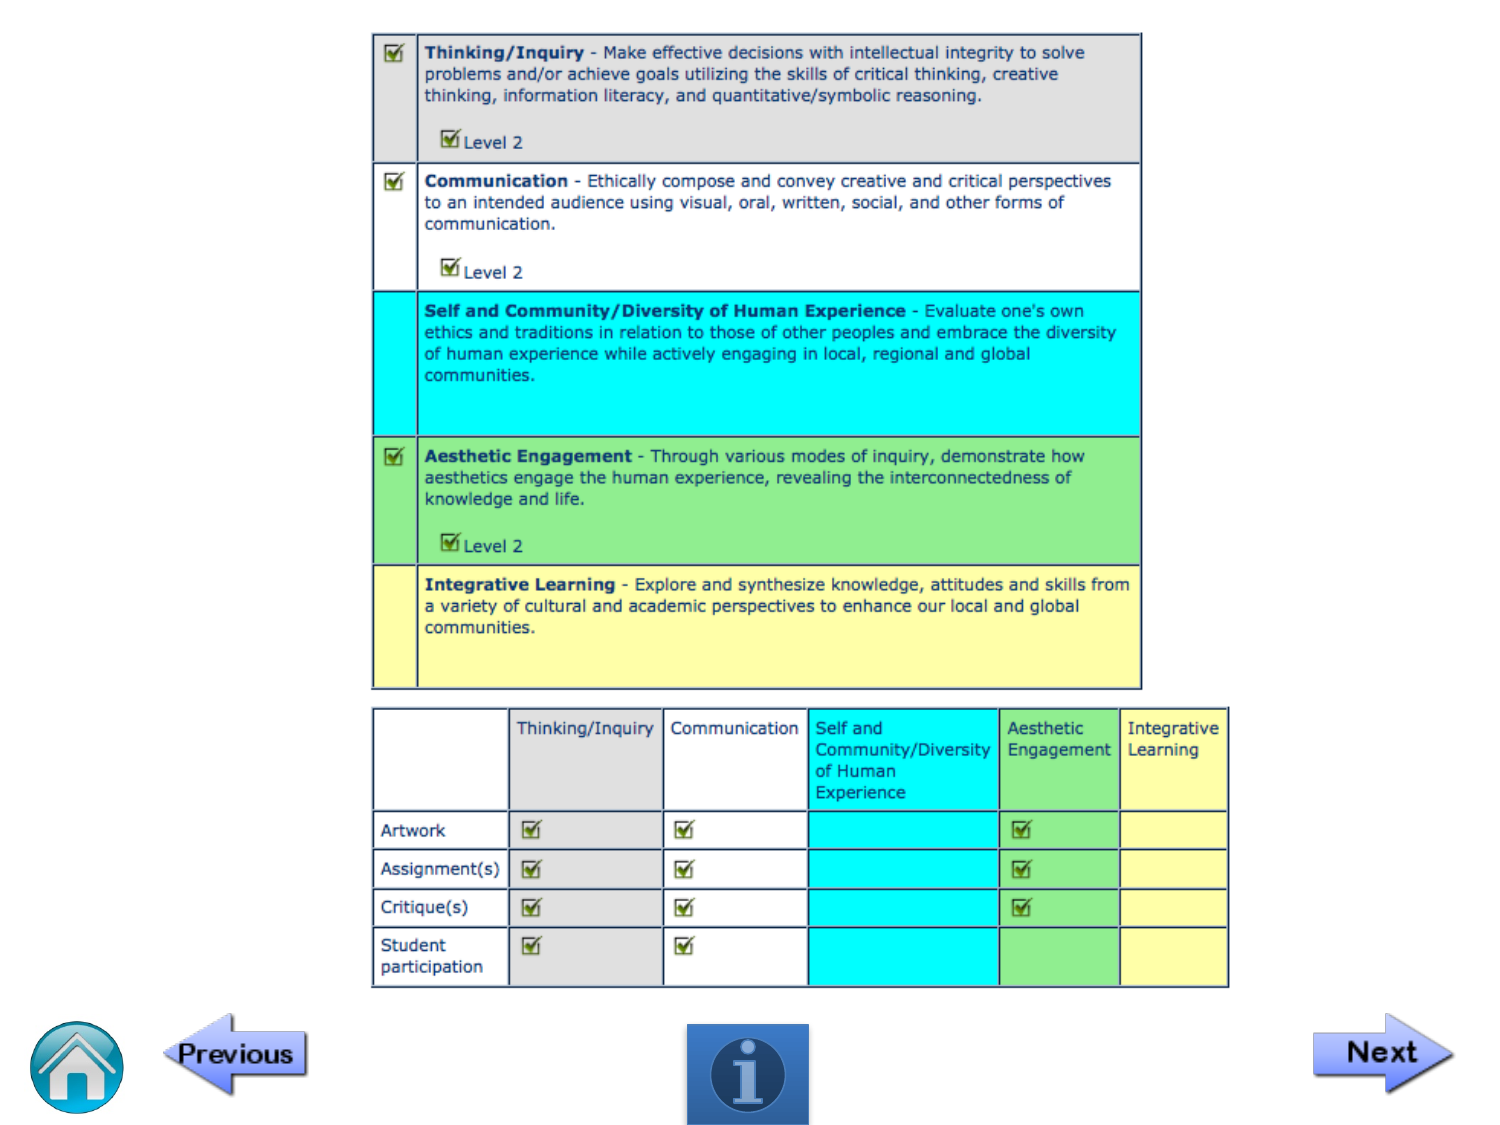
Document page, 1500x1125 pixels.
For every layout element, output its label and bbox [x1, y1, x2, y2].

picture [162, 1012, 313, 1102]
list [349, 16, 1252, 1006]
picture [24, 1014, 129, 1118]
text_box [687, 1024, 809, 1125]
picture [1312, 1012, 1460, 1100]
